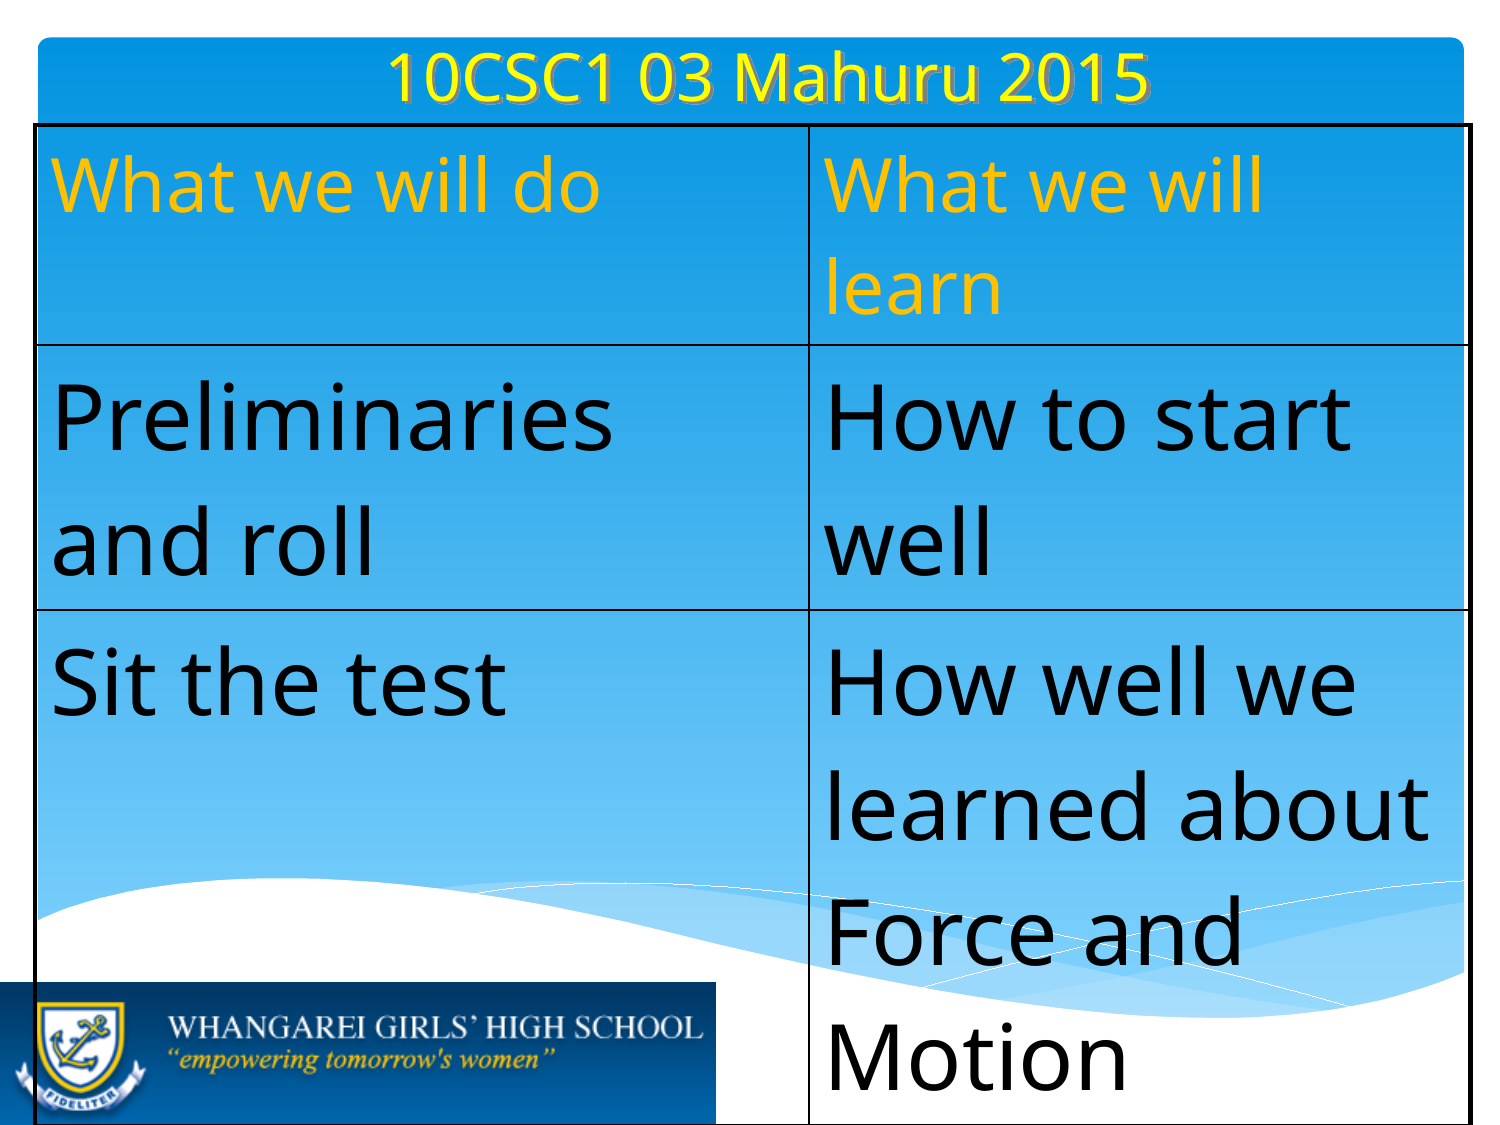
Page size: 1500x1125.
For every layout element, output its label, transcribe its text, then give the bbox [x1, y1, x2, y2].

table_cell Sit the test [37, 611, 808, 1124]
table_header What we will learn [810, 127, 1468, 344]
table_cell How to start well [810, 346, 1468, 609]
picture [0, 982, 716, 1125]
table_cell How well we learned about Force and Motion [810, 611, 1468, 1124]
table_cell Preliminaries and roll [37, 346, 808, 609]
table_header What we will do [37, 127, 808, 344]
text_box 10CSC1 03 Mahuru 2015 [162, 24, 1375, 123]
